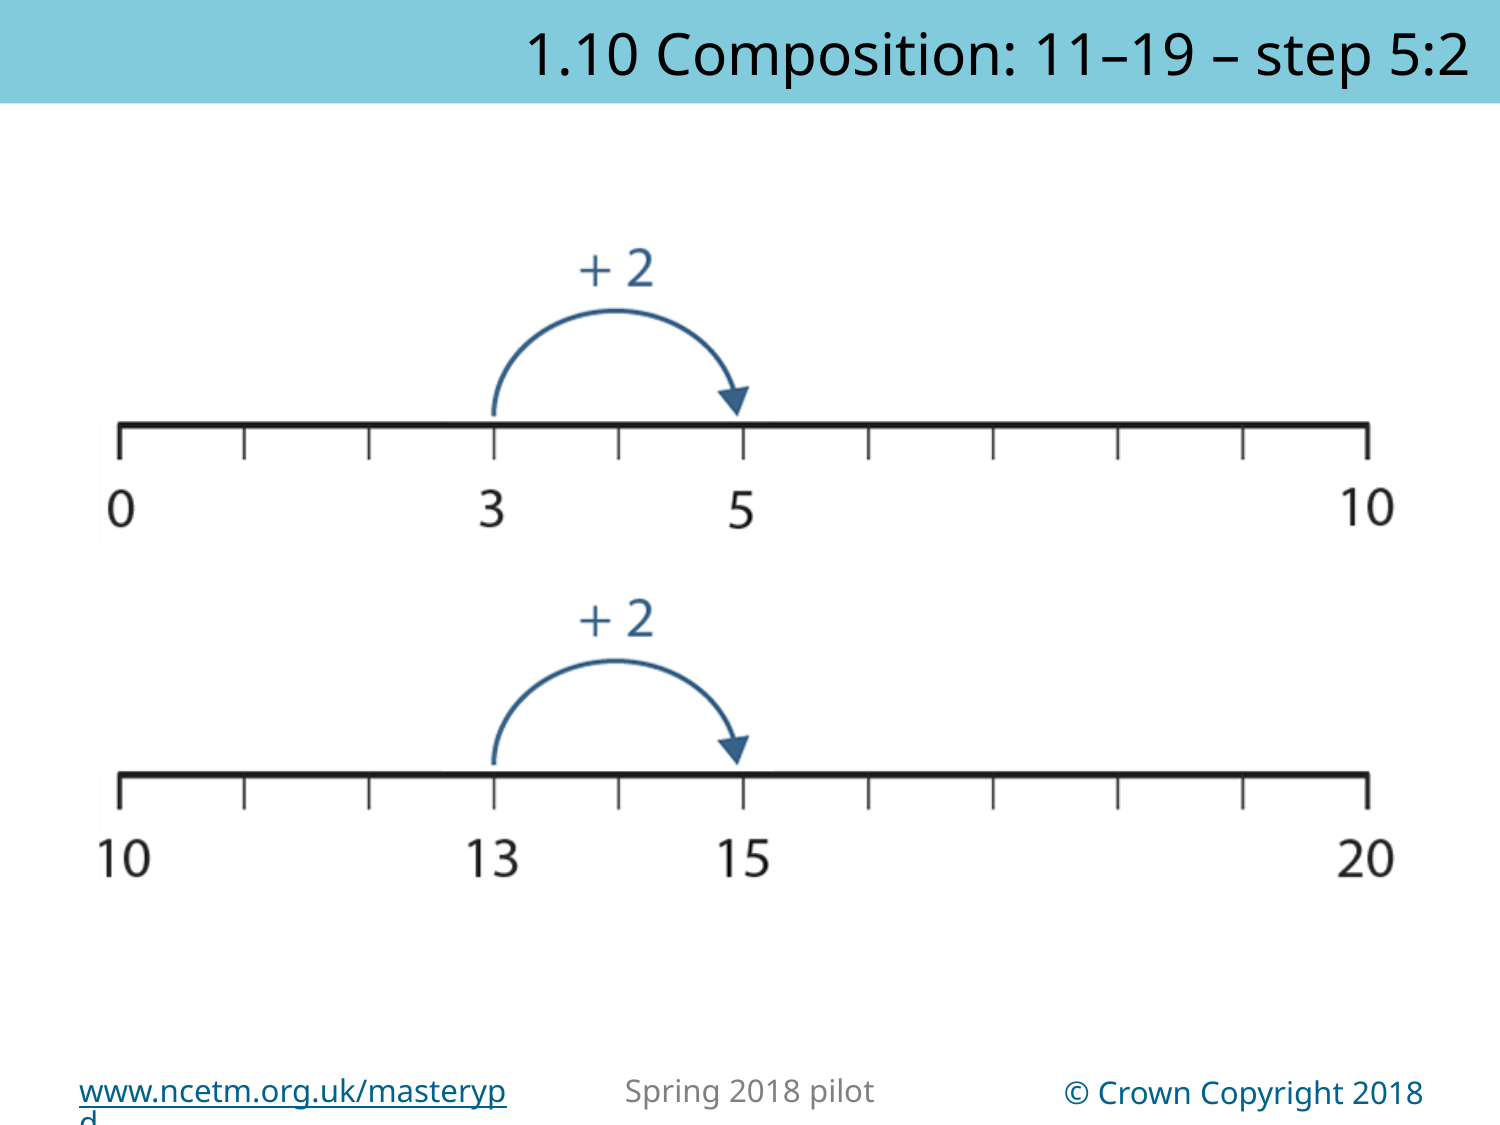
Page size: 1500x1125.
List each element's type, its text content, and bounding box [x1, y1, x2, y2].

picture [99, 231, 1401, 551]
picture [99, 574, 1401, 882]
list 1.10 Composition: 11–19 – step 5:2 [0, 0, 1500, 104]
